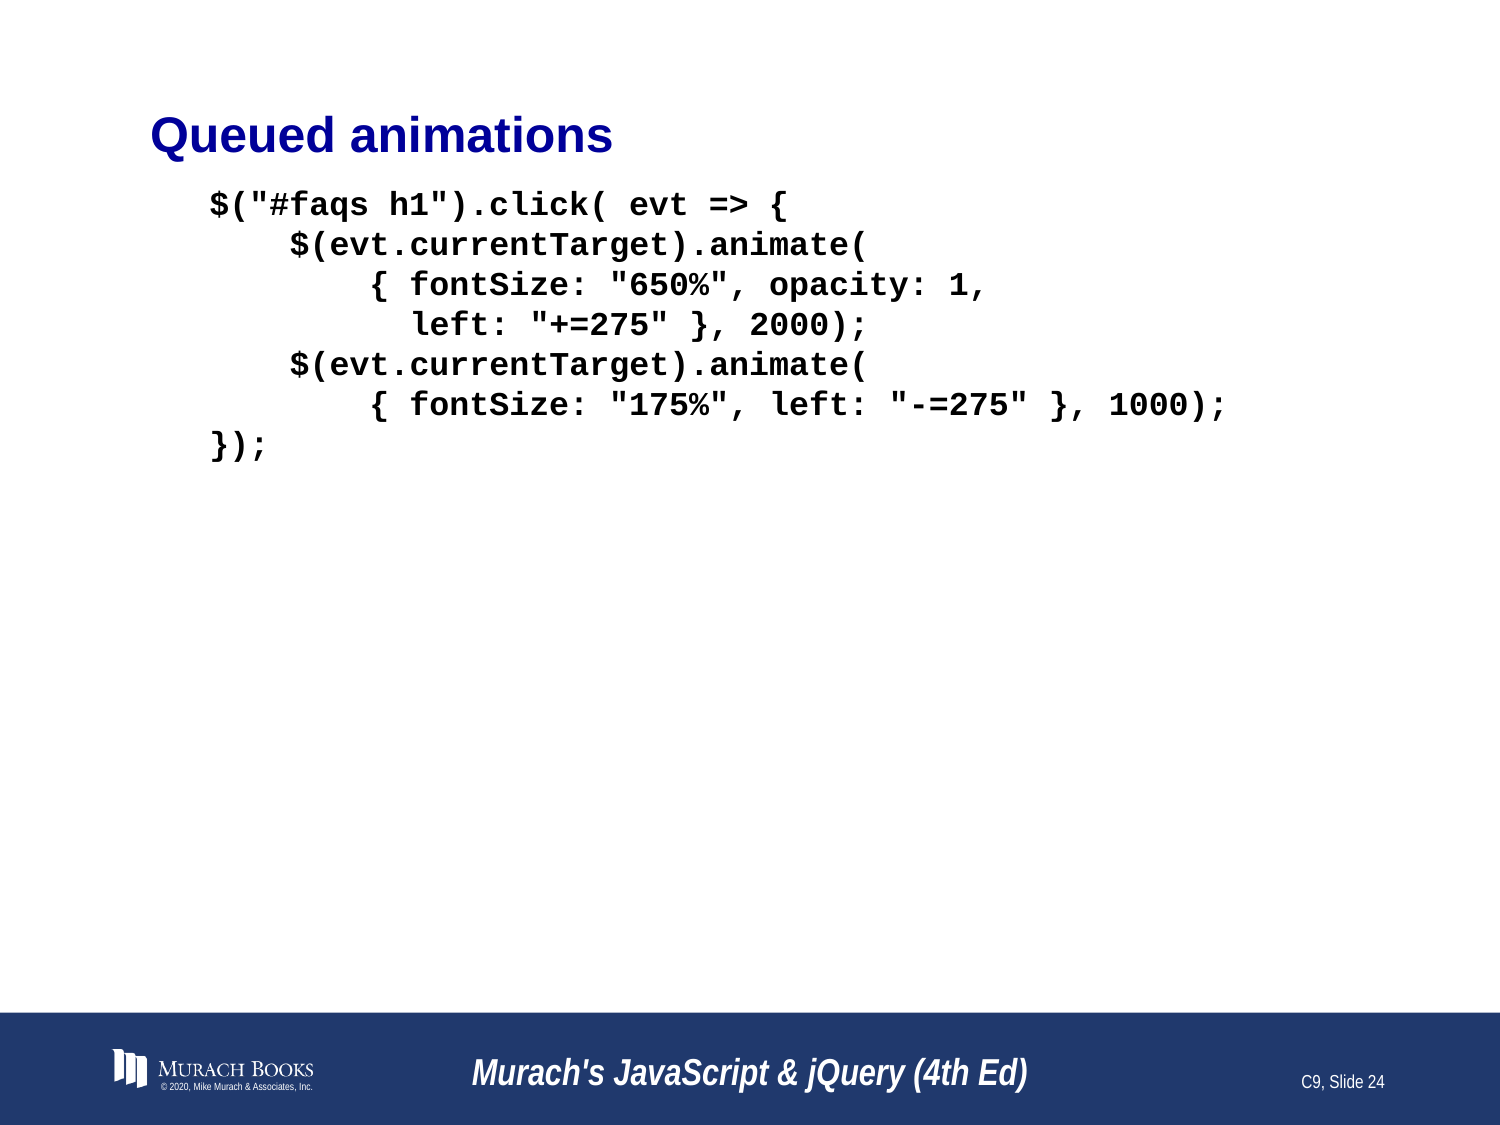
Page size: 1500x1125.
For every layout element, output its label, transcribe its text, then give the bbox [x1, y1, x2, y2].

title Queued animations [150, 102, 1350, 164]
footer © 2020, Mike Murach & Associates, Inc. [12, 1025, 463, 1100]
slide_number C9, Slide 24 [1087, 1025, 1400, 1100]
list $("#faqs h1").click( evt => { $(evt.currentTarget).animate( { fontSize: "650%", opacity: 1, left: "+=275" }, 2000); $(evt.currentTarget).animate( { fontSize: "175%", left: "-=275" }, 1000); }); [137, 174, 1350, 975]
slide_number Murach's JavaScript & jQuery (4th Ed) [463, 1025, 1050, 1100]
